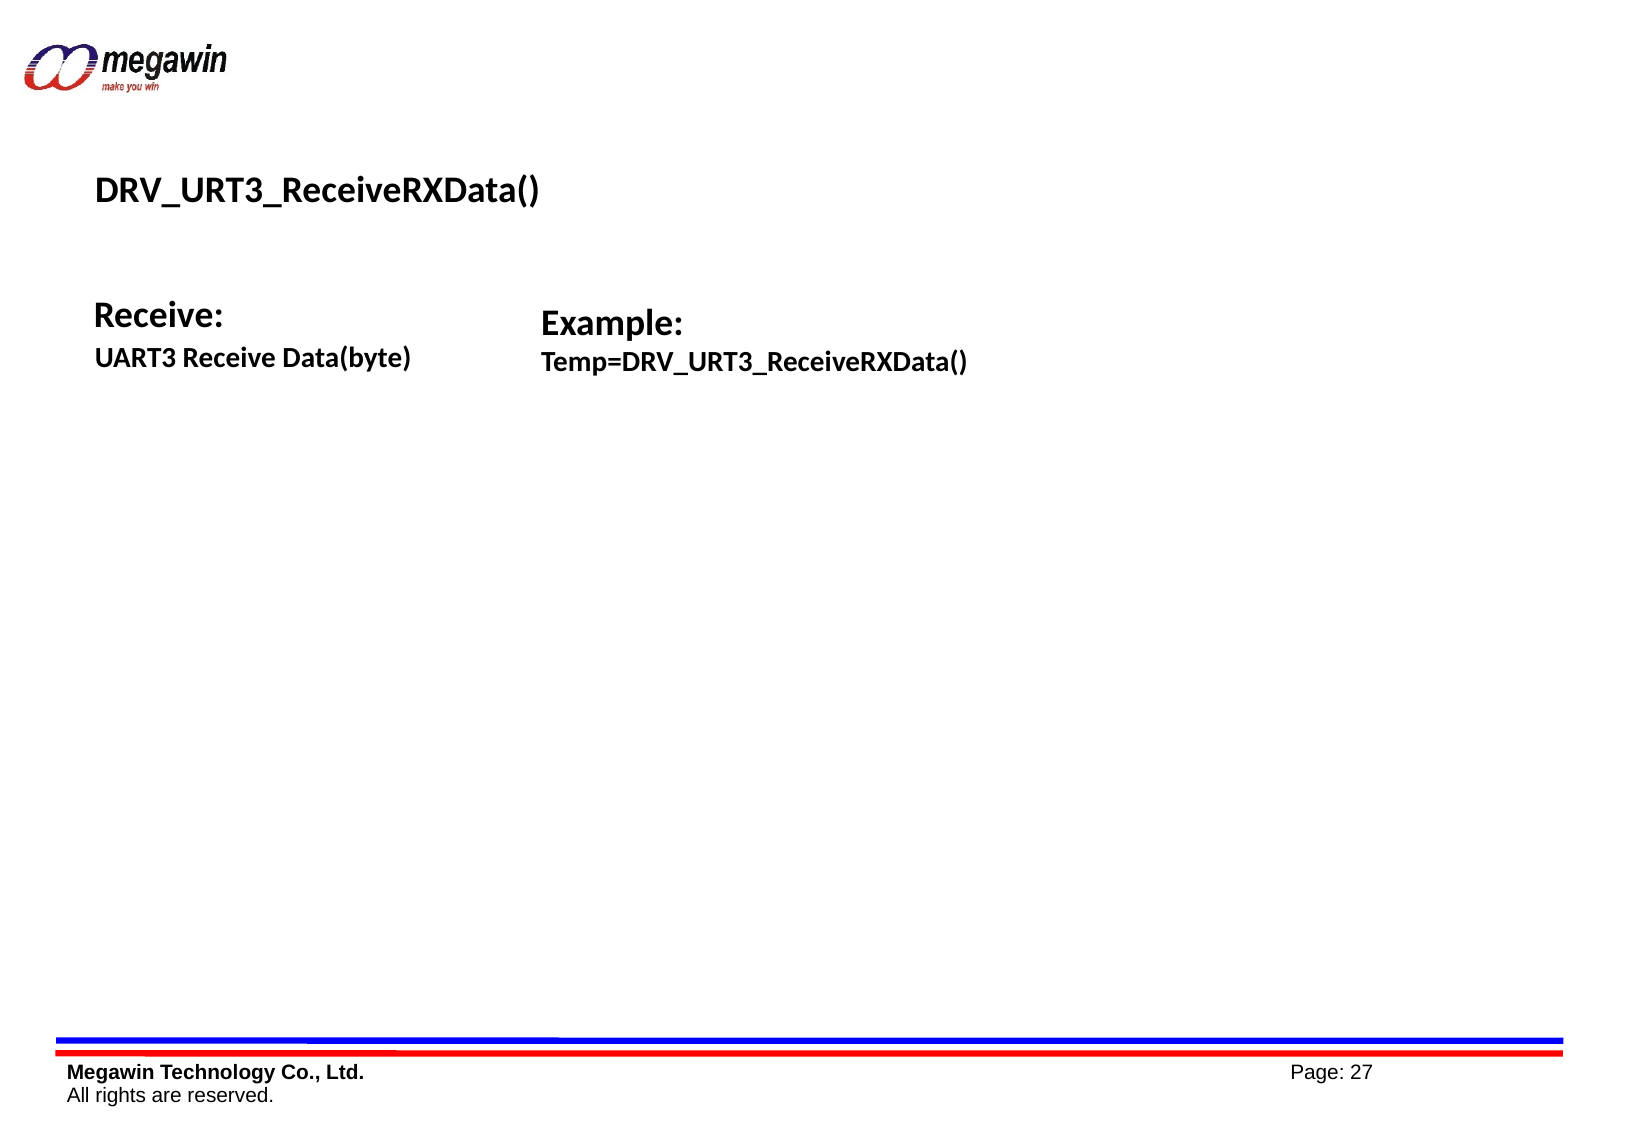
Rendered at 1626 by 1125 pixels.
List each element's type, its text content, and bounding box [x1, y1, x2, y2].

picture [19, 37, 231, 97]
text_box Example: Temp=DRV_URT3_ReceiveRXData() [526, 290, 996, 421]
text_box DRV_URT3_ReceiveRXData() [80, 157, 556, 217]
text_box Receive: [79, 282, 240, 330]
text_box UART3 Receive Data(byte) [79, 330, 427, 381]
